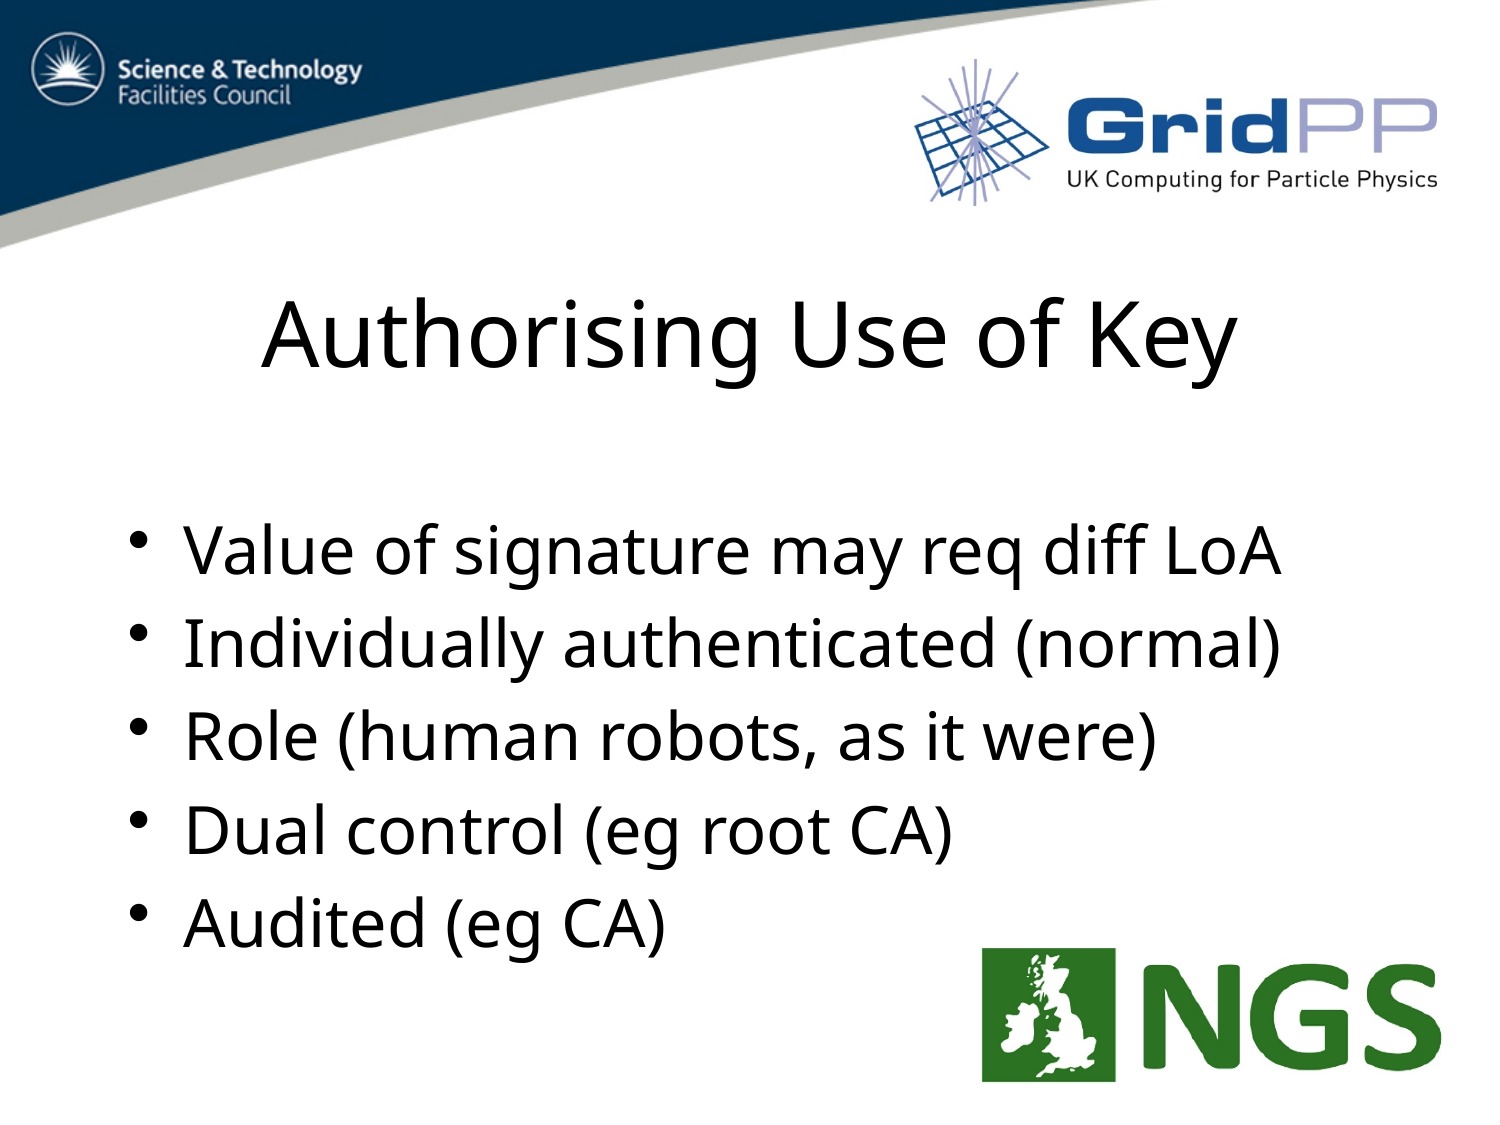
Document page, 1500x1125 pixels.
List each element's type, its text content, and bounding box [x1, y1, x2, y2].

picture [972, 940, 1448, 1090]
title Authorising Use of Key [112, 237, 1388, 426]
list Value of signature may req diff LoA Individually authenticated (normal) Role (human robots, as it were) Dual control (eg root CA) Audited (eg CA) [112, 499, 1388, 1001]
picture [0, 0, 1437, 249]
